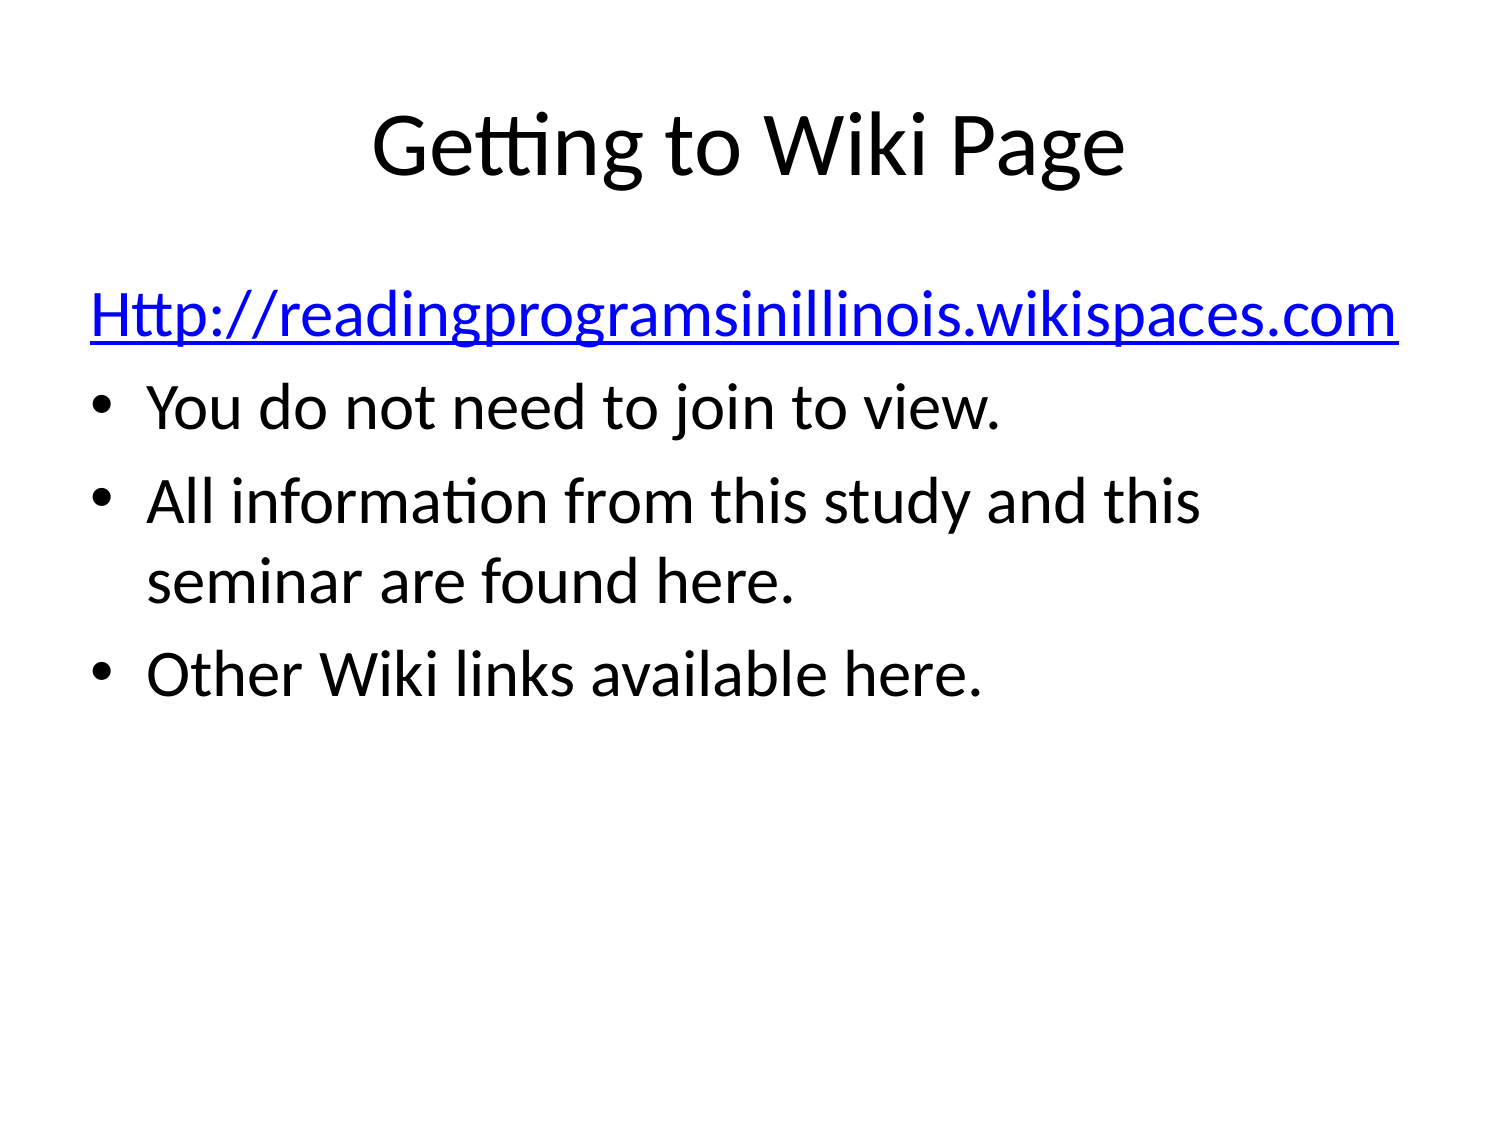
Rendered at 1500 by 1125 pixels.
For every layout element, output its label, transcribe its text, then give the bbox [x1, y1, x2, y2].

list Http://readingprogramsinillinois.wikispaces.com You do not need to join to view. All information from this study and this seminar are found here. Other Wiki links available here. [75, 262, 1425, 1005]
title Getting to Wiki Page [75, 45, 1425, 233]
